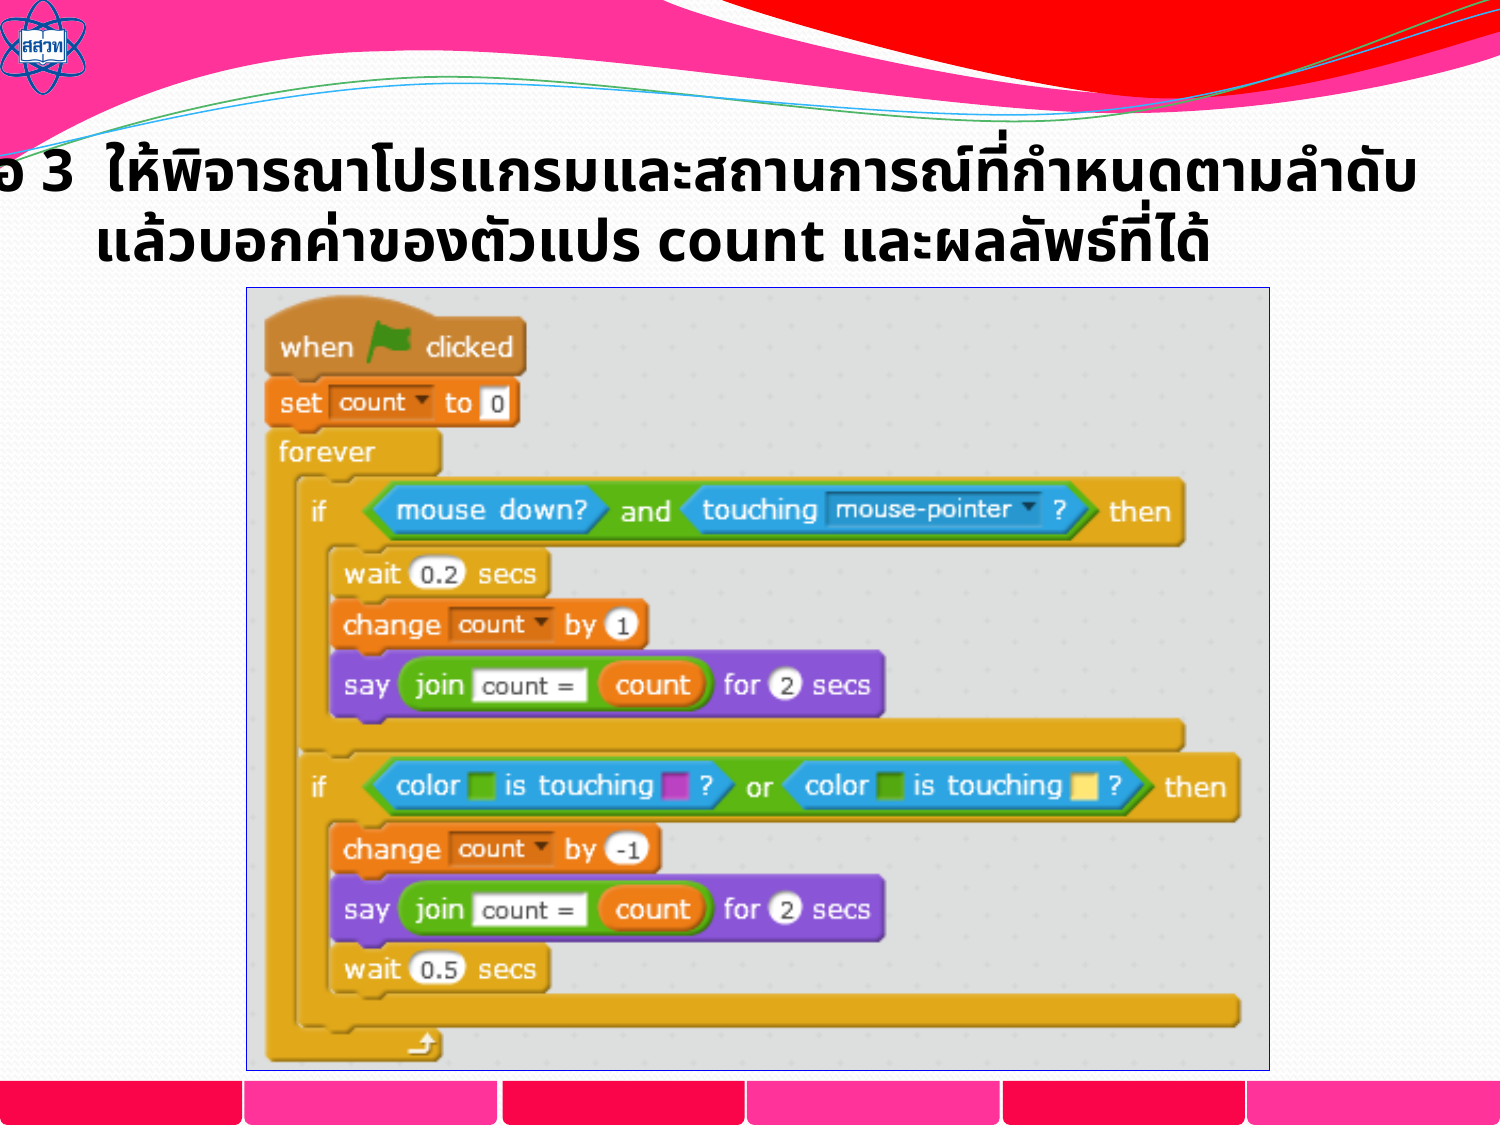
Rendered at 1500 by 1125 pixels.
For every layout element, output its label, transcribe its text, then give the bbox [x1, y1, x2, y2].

text_box ข้อ 3 ให้พิจารณาโปรแกรมและสถานการณ์ที่กำหนดตามลำดับ แล้วบอกค่าของตัวแปร count และผลลัพธ์ที่ได้ [0, 125, 1435, 281]
picture [246, 286, 1270, 1071]
picture [0, 0, 86, 95]
table_cell 1.6 [1247, 1080, 1274, 1084]
table_cell 1.6 [746, 1080, 1000, 1084]
table_cell 1.6 [244, 1080, 498, 1084]
